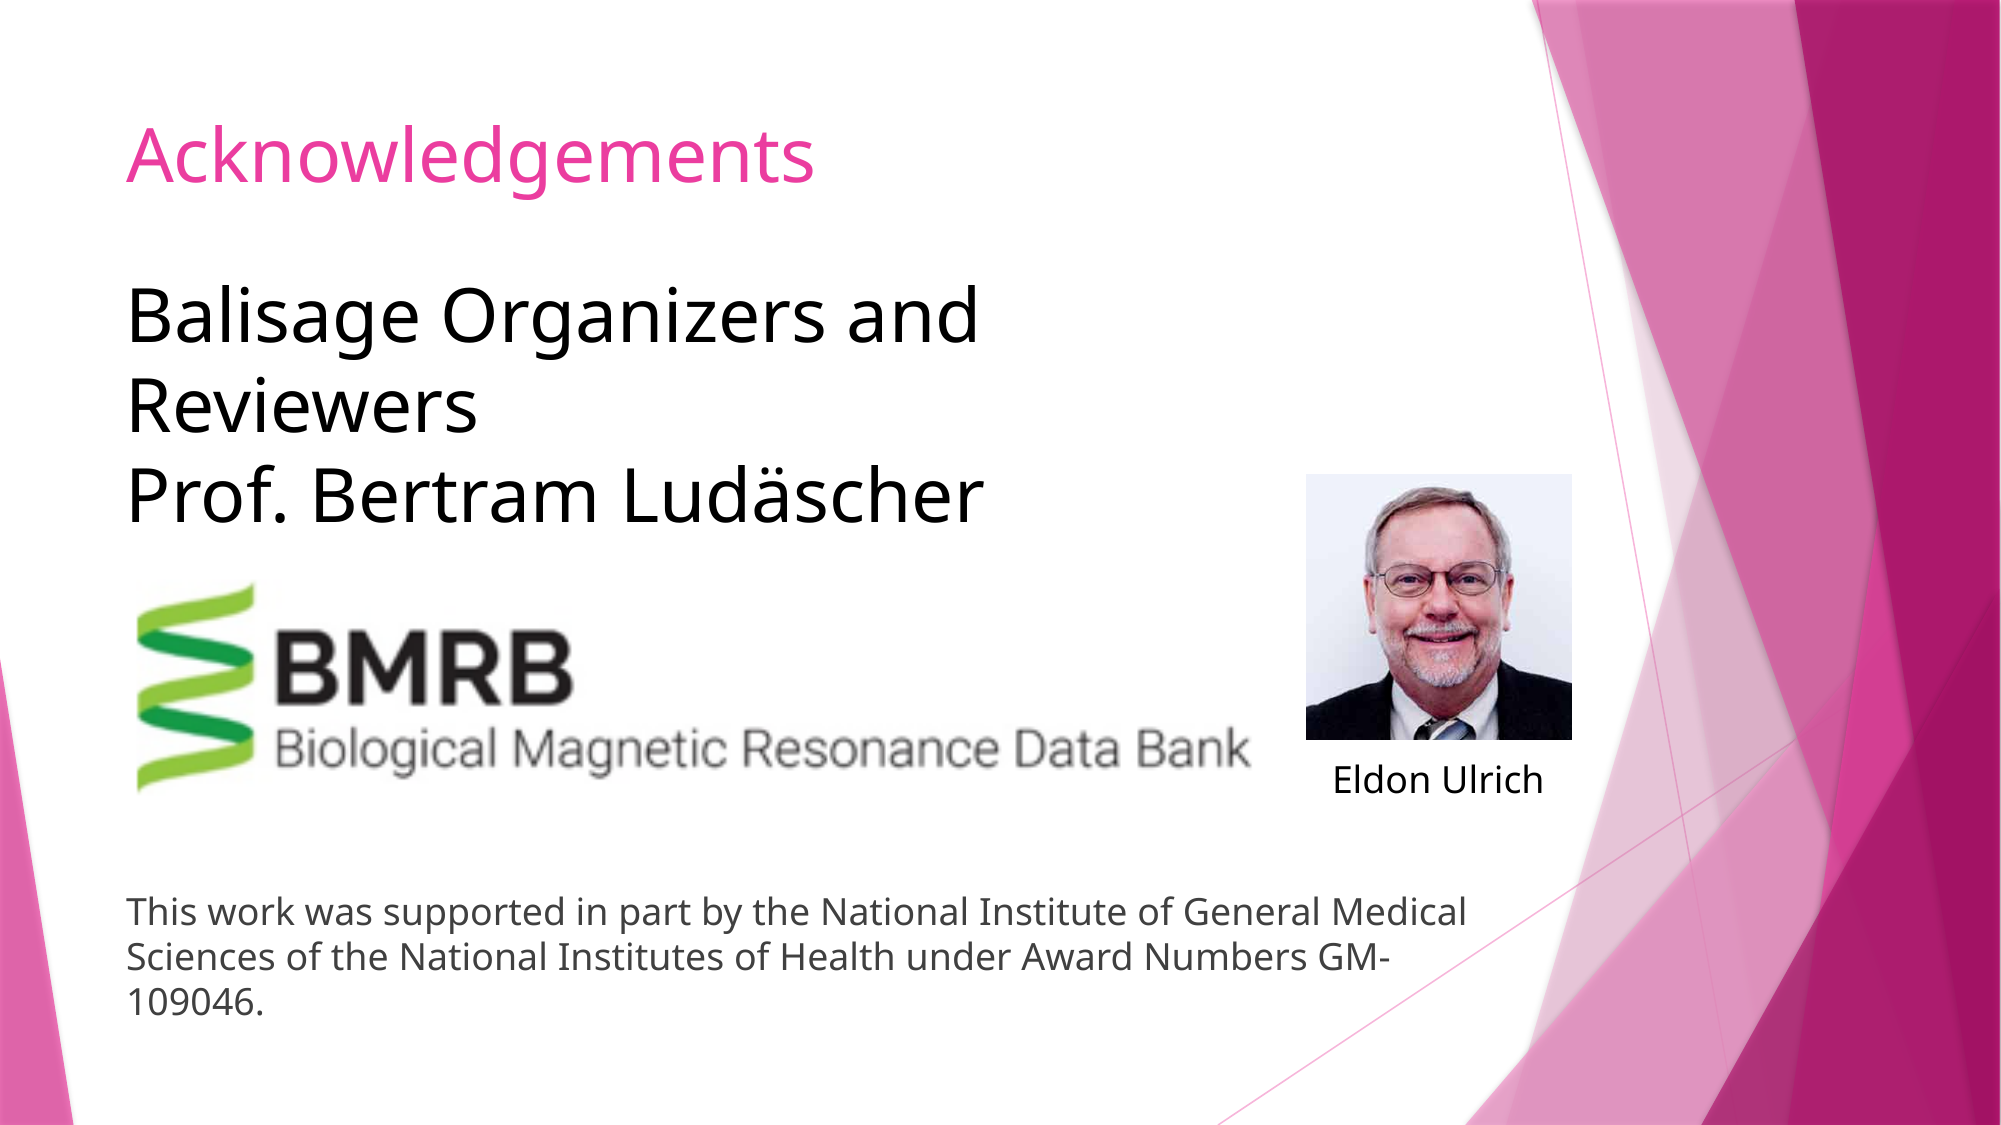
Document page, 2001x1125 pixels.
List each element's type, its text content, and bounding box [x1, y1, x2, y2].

list This work was supported in part by the National Institute of General Medical Sciences of the National Institutes of Health under Award Numbers GM-109046. [111, 880, 1522, 1053]
title Acknowledgements [111, 99, 1522, 317]
text_box Eldon Ulrich [1317, 749, 1560, 809]
picture [110, 473, 1572, 826]
text_box Balisage Organizers and Reviewers Prof. Bertram Ludäscher [111, 260, 1307, 546]
